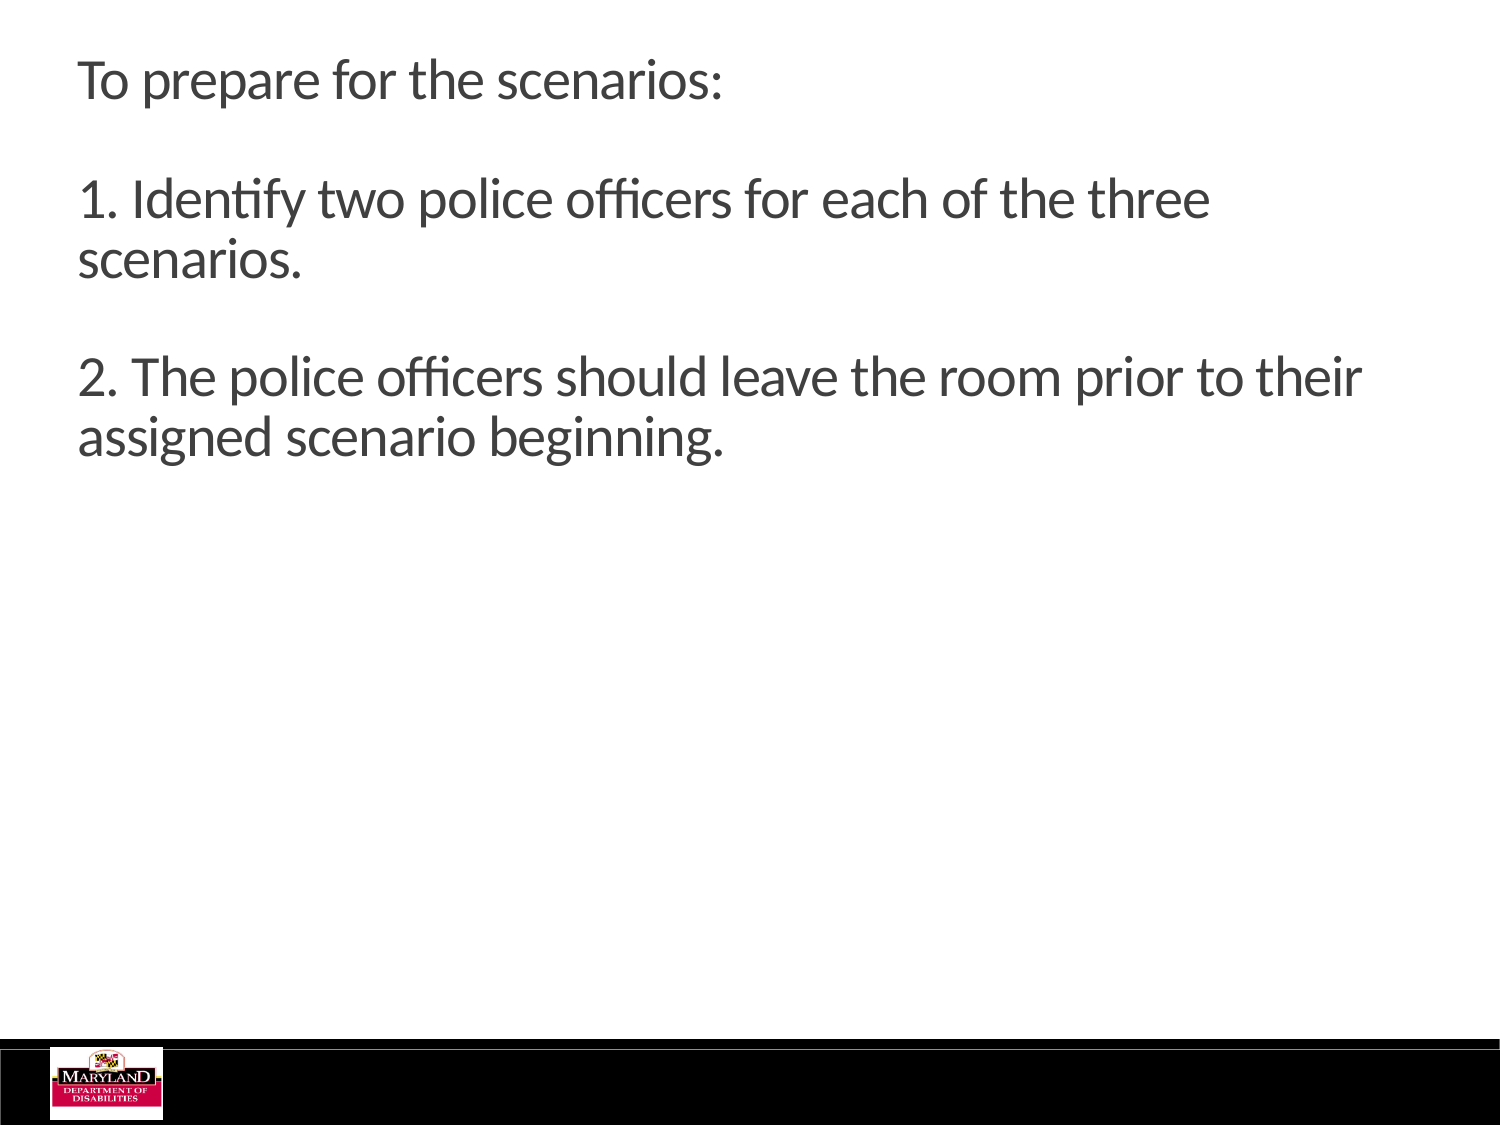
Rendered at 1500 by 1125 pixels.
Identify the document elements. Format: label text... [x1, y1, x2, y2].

picture [50, 1047, 163, 1120]
title To prepare for the scenarios: 1. Identify two police officers for each of the three scenarios. 2. The police officers should leave the room prior to their assigned scenario beginning. [62, 45, 1413, 1000]
